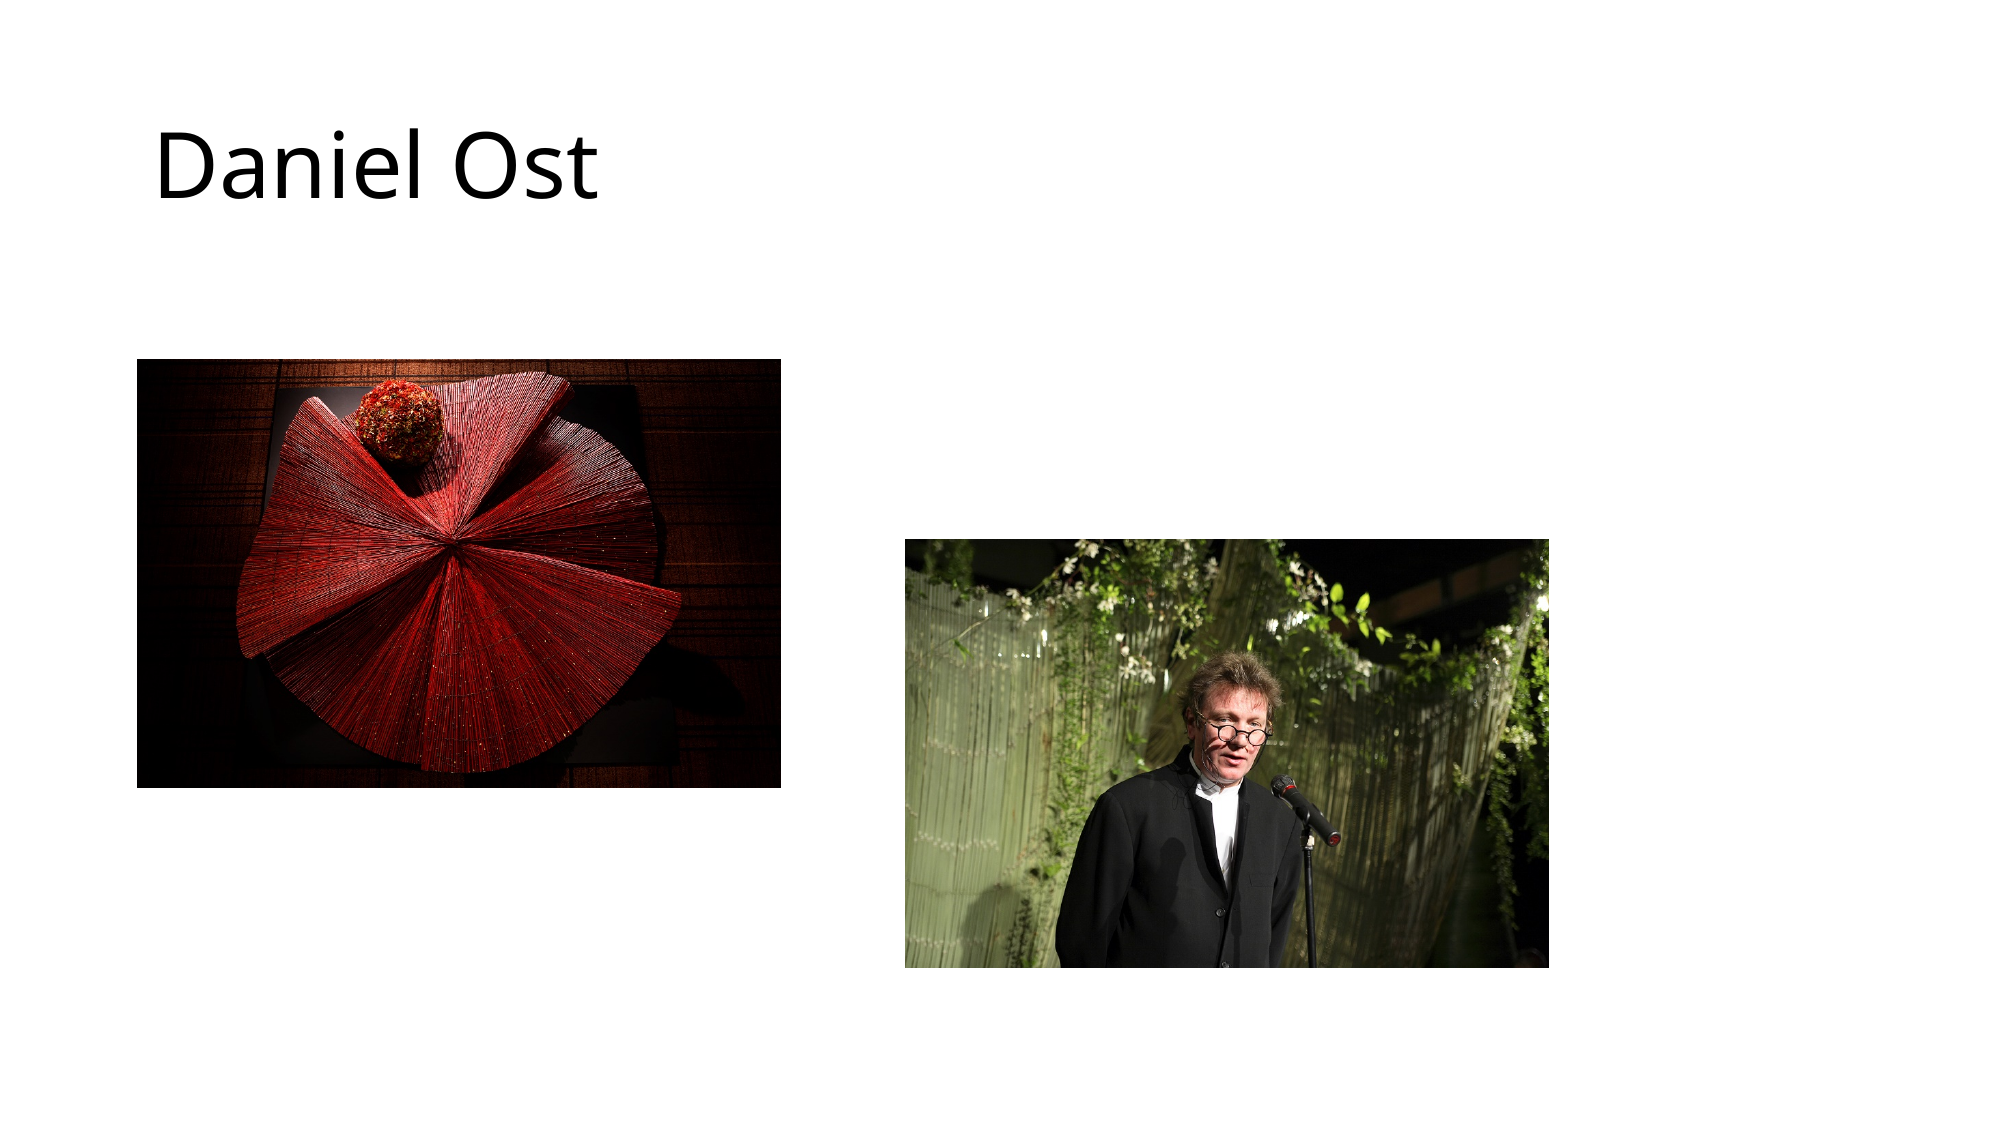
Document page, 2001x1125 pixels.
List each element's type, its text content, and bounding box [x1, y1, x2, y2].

picture [137, 359, 781, 788]
title Daniel Ost [137, 59, 1863, 278]
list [905, 539, 1549, 968]
